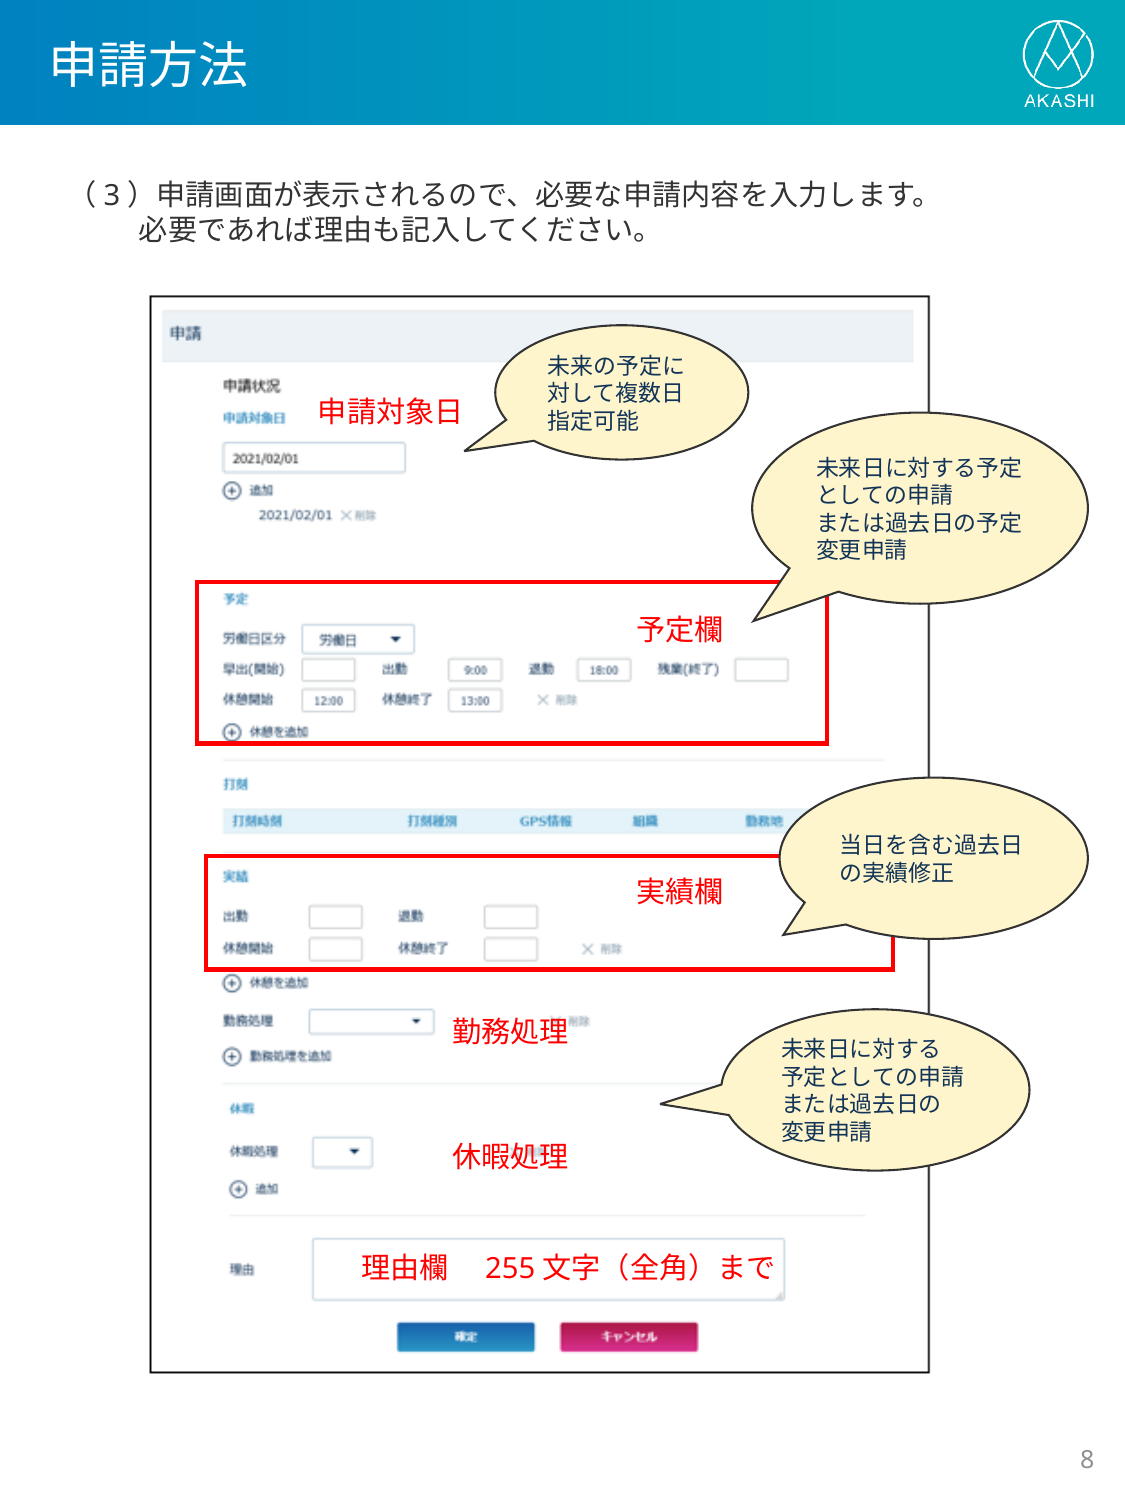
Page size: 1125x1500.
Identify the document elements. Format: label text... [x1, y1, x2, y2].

slide_number 7 [856, 1420, 1110, 1500]
text_box 未来日に対する予定としての申請 または過去日の予定変更申請 [941, 412, 1089, 605]
title 申請方法 [33, 0, 1045, 123]
text_box （3）申請画面が表示されるので、必要な申請内容を入力します。 必要であれば理由も記入してください。 [52, 168, 1030, 254]
text_box 当日を含む過去日の実績修正 [941, 776, 1089, 940]
picture [141, 285, 941, 1390]
text_box 未来日に対する 予定としての申請 または過去日の 変更申請 [941, 1015, 1031, 1164]
picture [1045, 9, 1103, 117]
